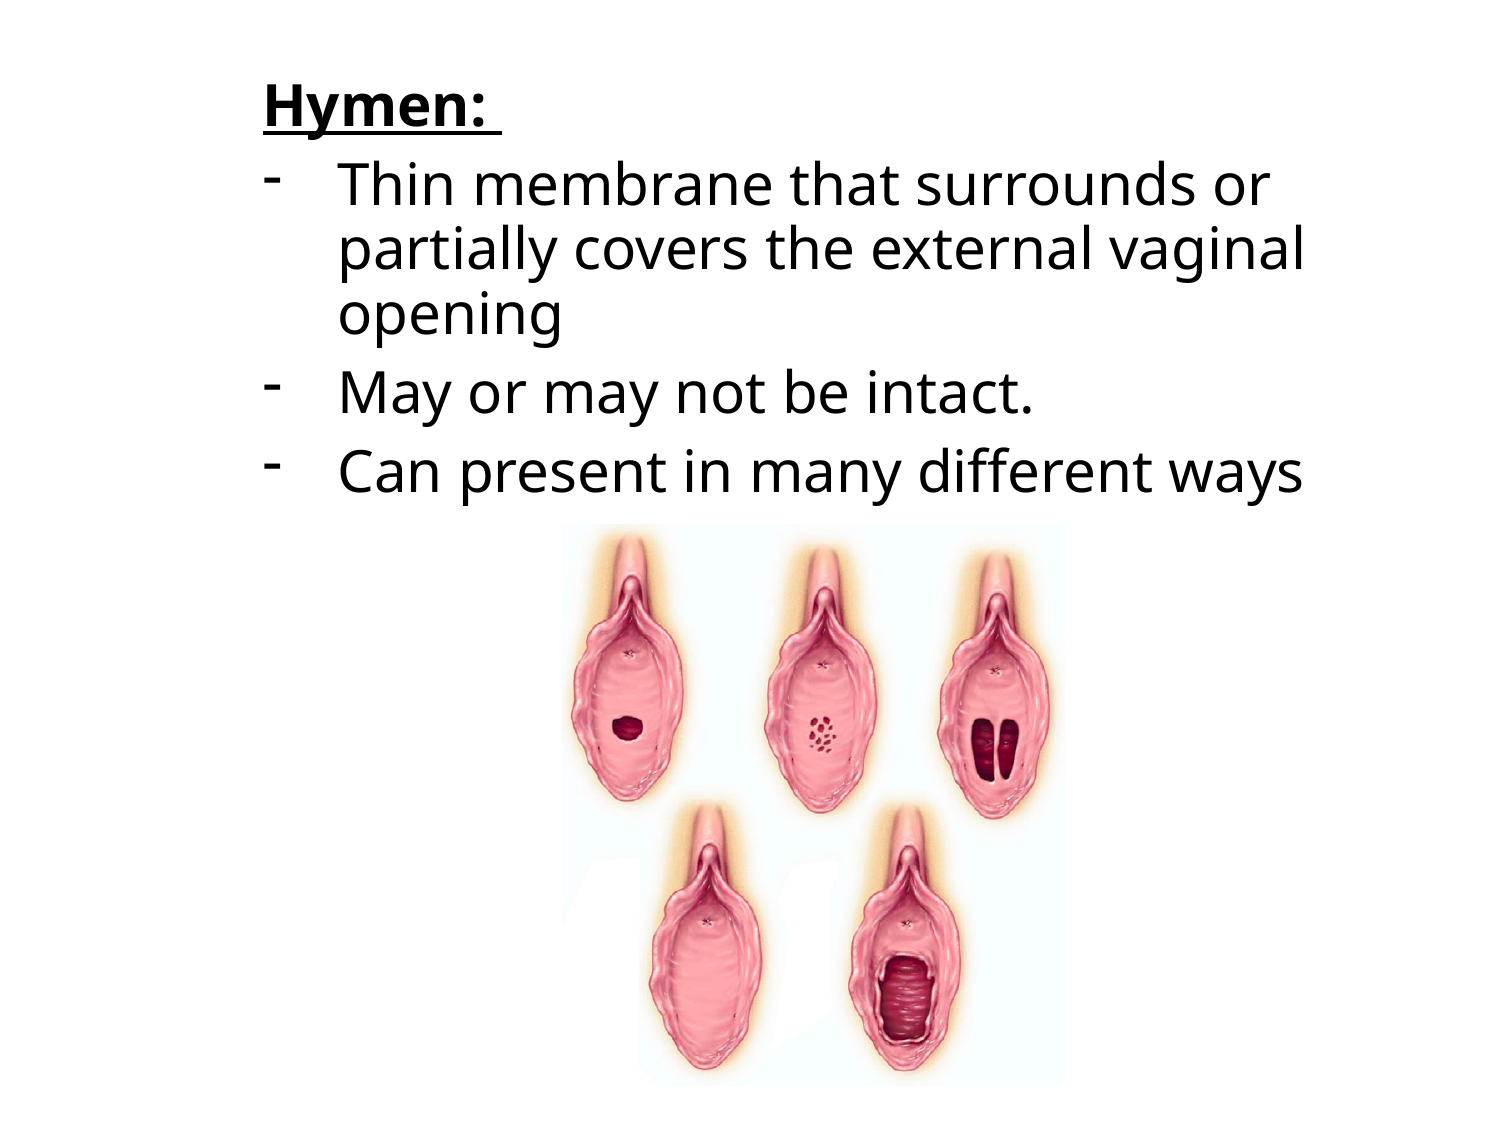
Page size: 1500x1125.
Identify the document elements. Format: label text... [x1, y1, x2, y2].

picture [562, 523, 1065, 1086]
text_box Hymen: Thin membrane that surrounds or partially covers the external vaginal opening May or may not be intact. Can present in many different ways [187, 75, 1500, 207]
